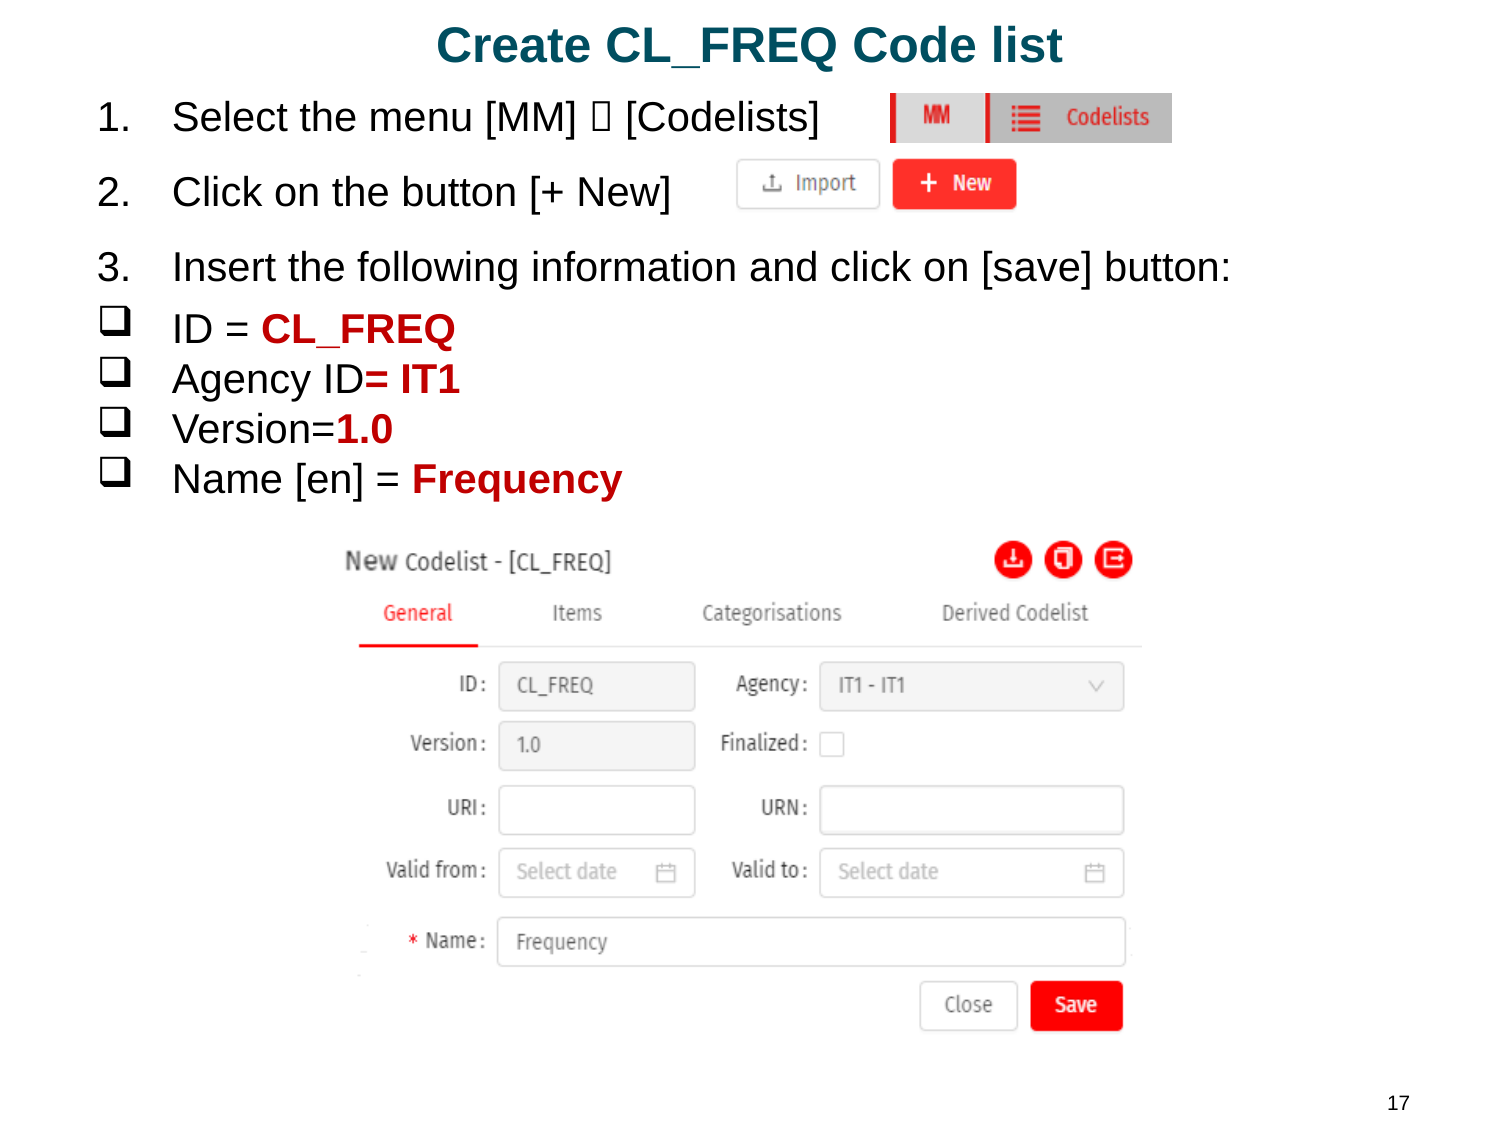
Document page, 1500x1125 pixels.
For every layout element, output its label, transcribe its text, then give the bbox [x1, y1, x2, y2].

title Create CL_FREQ Code list [75, 11, 1425, 74]
slide_number 17 [1074, 1082, 1425, 1125]
picture [890, 93, 1173, 143]
picture [723, 144, 1023, 219]
text_box Select the menu [MM]  [Codelists] Click on the button [+ New] Insert the following information and click on [save] button: ID = CL_FREQ Agency ID= IT1 Version=1.0 Name [en] = Frequency [82, 81, 1434, 572]
picture [339, 527, 1142, 1036]
